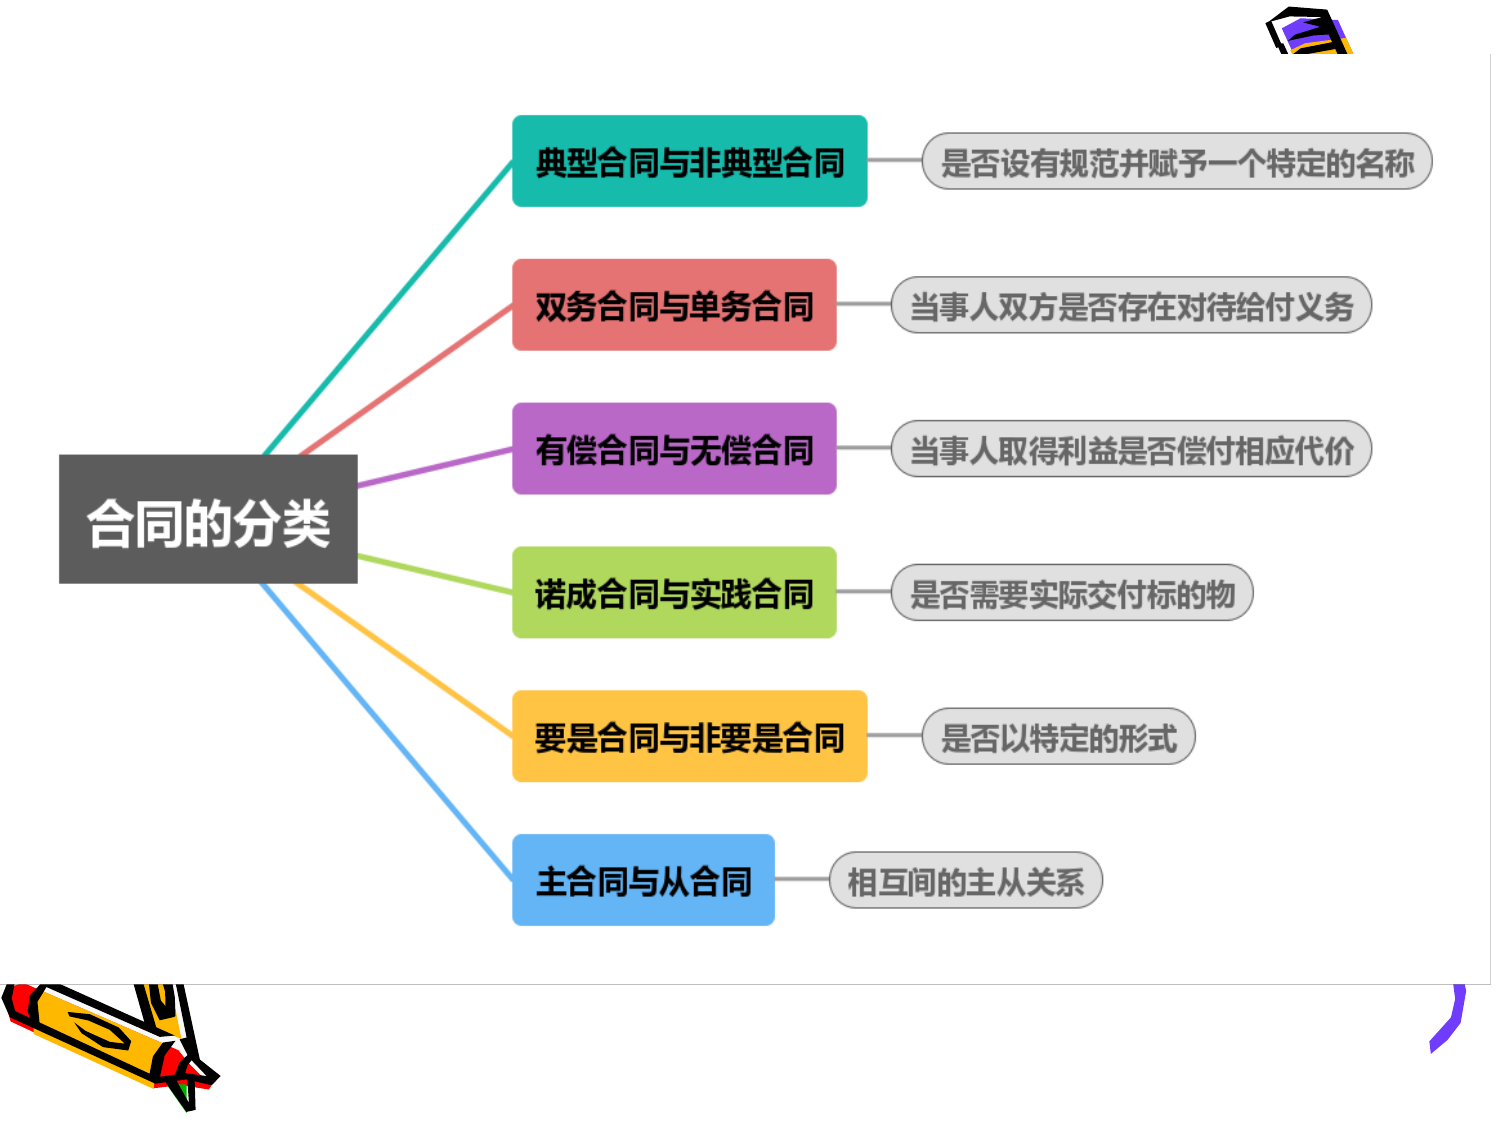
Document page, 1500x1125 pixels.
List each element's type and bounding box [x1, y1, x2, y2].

picture [0, 54, 1500, 990]
